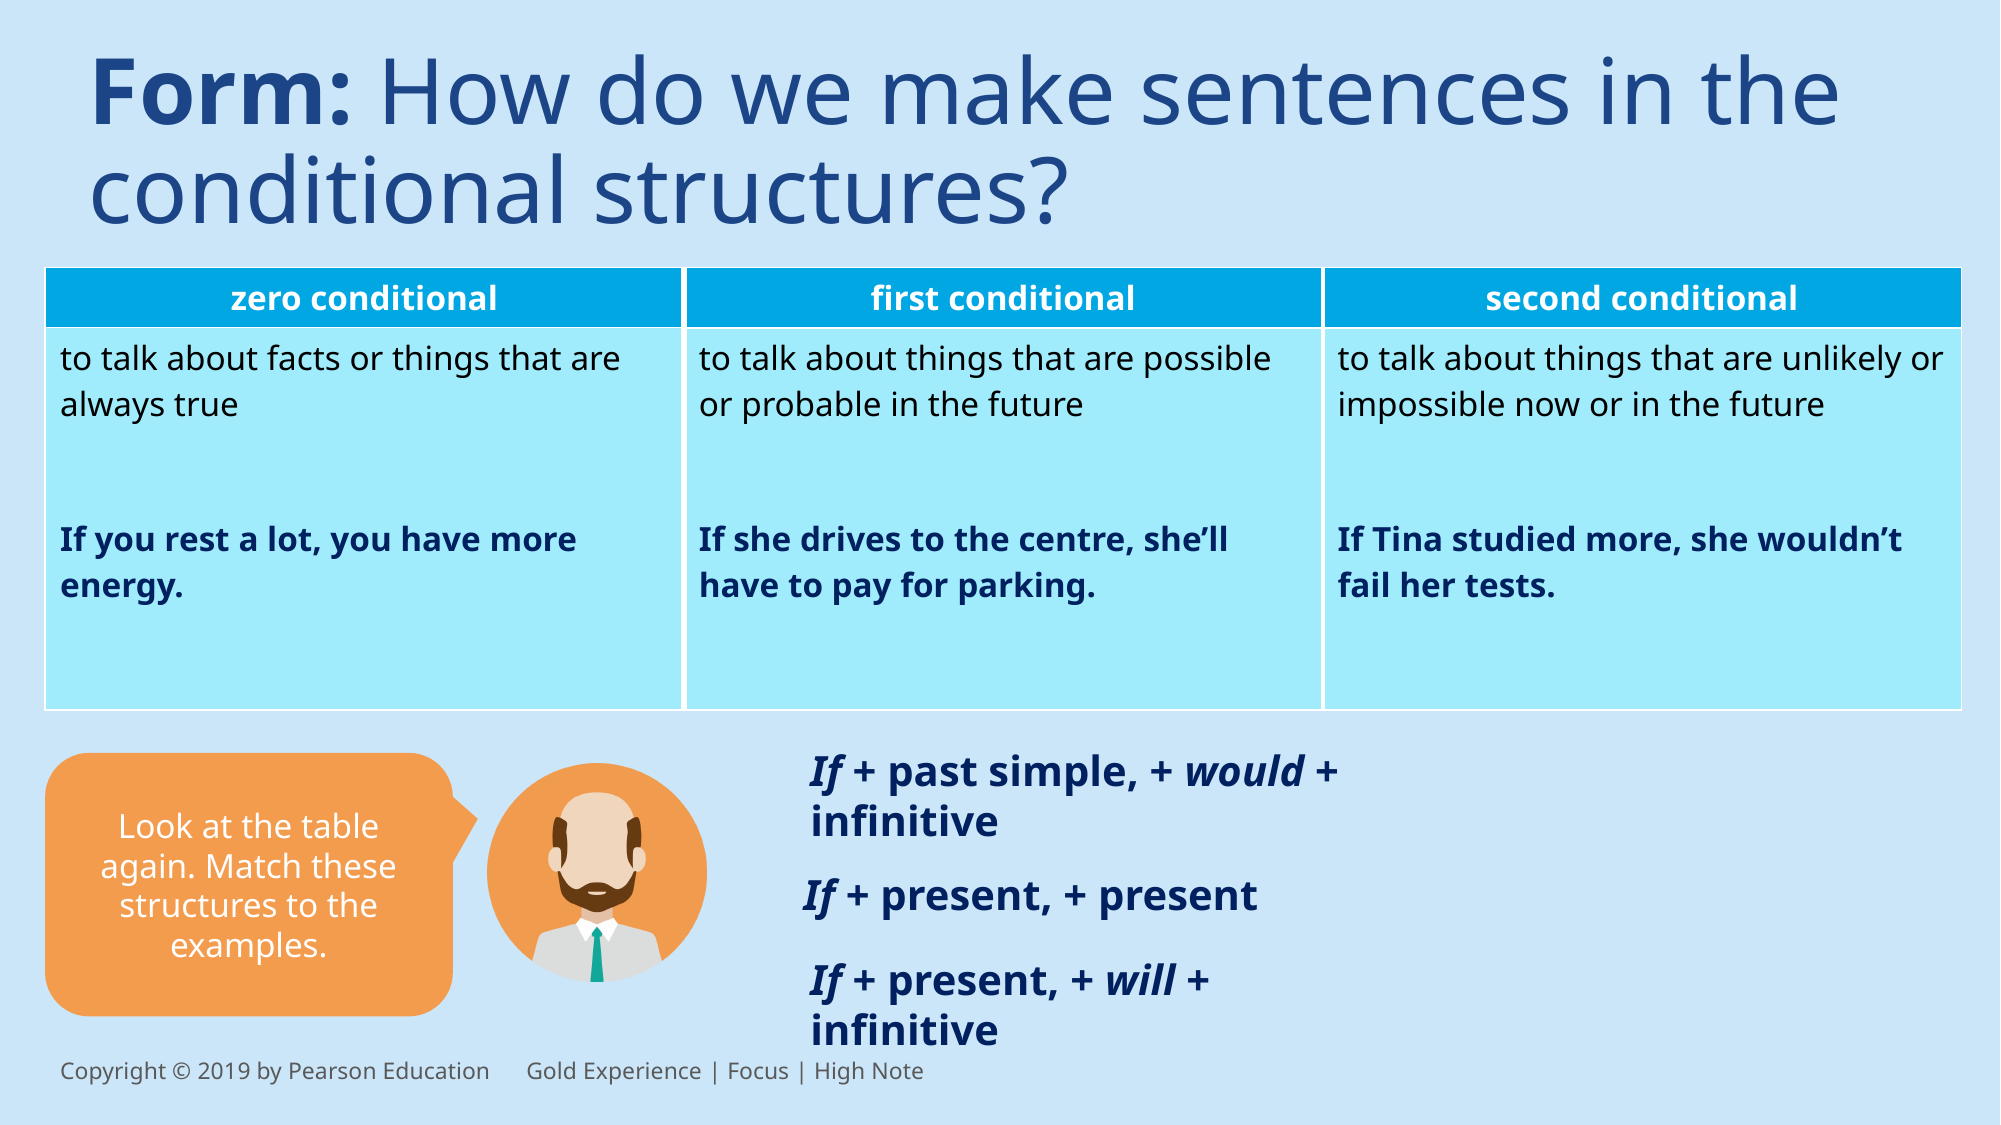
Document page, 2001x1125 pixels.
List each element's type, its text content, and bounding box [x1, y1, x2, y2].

table_header first conditional [687, 268, 1321, 327]
footer Copyright © 2019 by Pearson Education Gold Experience | Focus | High Note [45, 1040, 1084, 1101]
table_header second conditional [1325, 268, 1961, 327]
title Form: How do we make sentences in the conditional structures? [73, 37, 1879, 253]
text_box If + present, + present [788, 861, 1284, 927]
table_cell to talk about facts or things that are always true If you rest a lot, you have more energy. [46, 328, 681, 709]
picture [487, 763, 707, 983]
text_box Look at the table again. Match these structures to the examples. [42, 750, 480, 1019]
text_box If + present, + will + infinitive [795, 946, 1341, 1061]
table_cell to talk about things that are possible or probable in the future If she drives to the centre, she’ll have to pay for parking. [687, 329, 1321, 709]
text_box If + past simple, + would + infinitive [795, 737, 1424, 853]
table_header zero conditional [46, 268, 681, 327]
table_cell to talk about things that are unlikely or impossible now or in the future If Tina studied more, she wouldn’t fail her tests. [1325, 329, 1961, 709]
